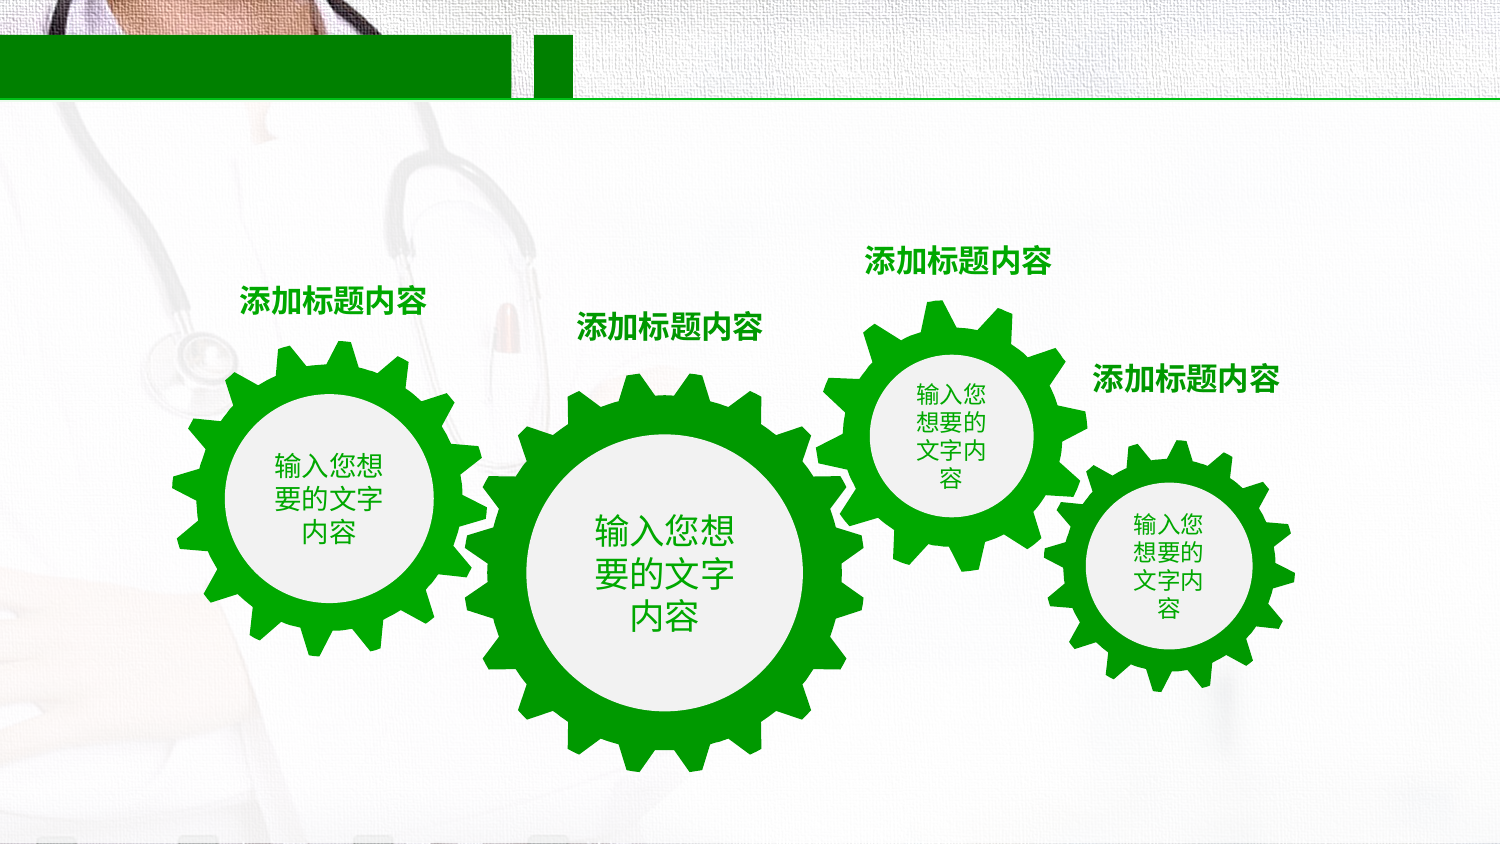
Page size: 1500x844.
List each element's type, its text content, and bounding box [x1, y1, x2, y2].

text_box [171, 340, 488, 657]
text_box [1043, 439, 1296, 693]
picture [0, 0, 1500, 98]
text_box 添加标题内容 [538, 299, 802, 371]
text_box 添加标题内容 [1091, 351, 1302, 405]
text_box 添加标题内容 [202, 273, 465, 327]
text_box 添加标题内容 [827, 233, 1090, 287]
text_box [464, 373, 864, 773]
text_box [815, 300, 1088, 572]
